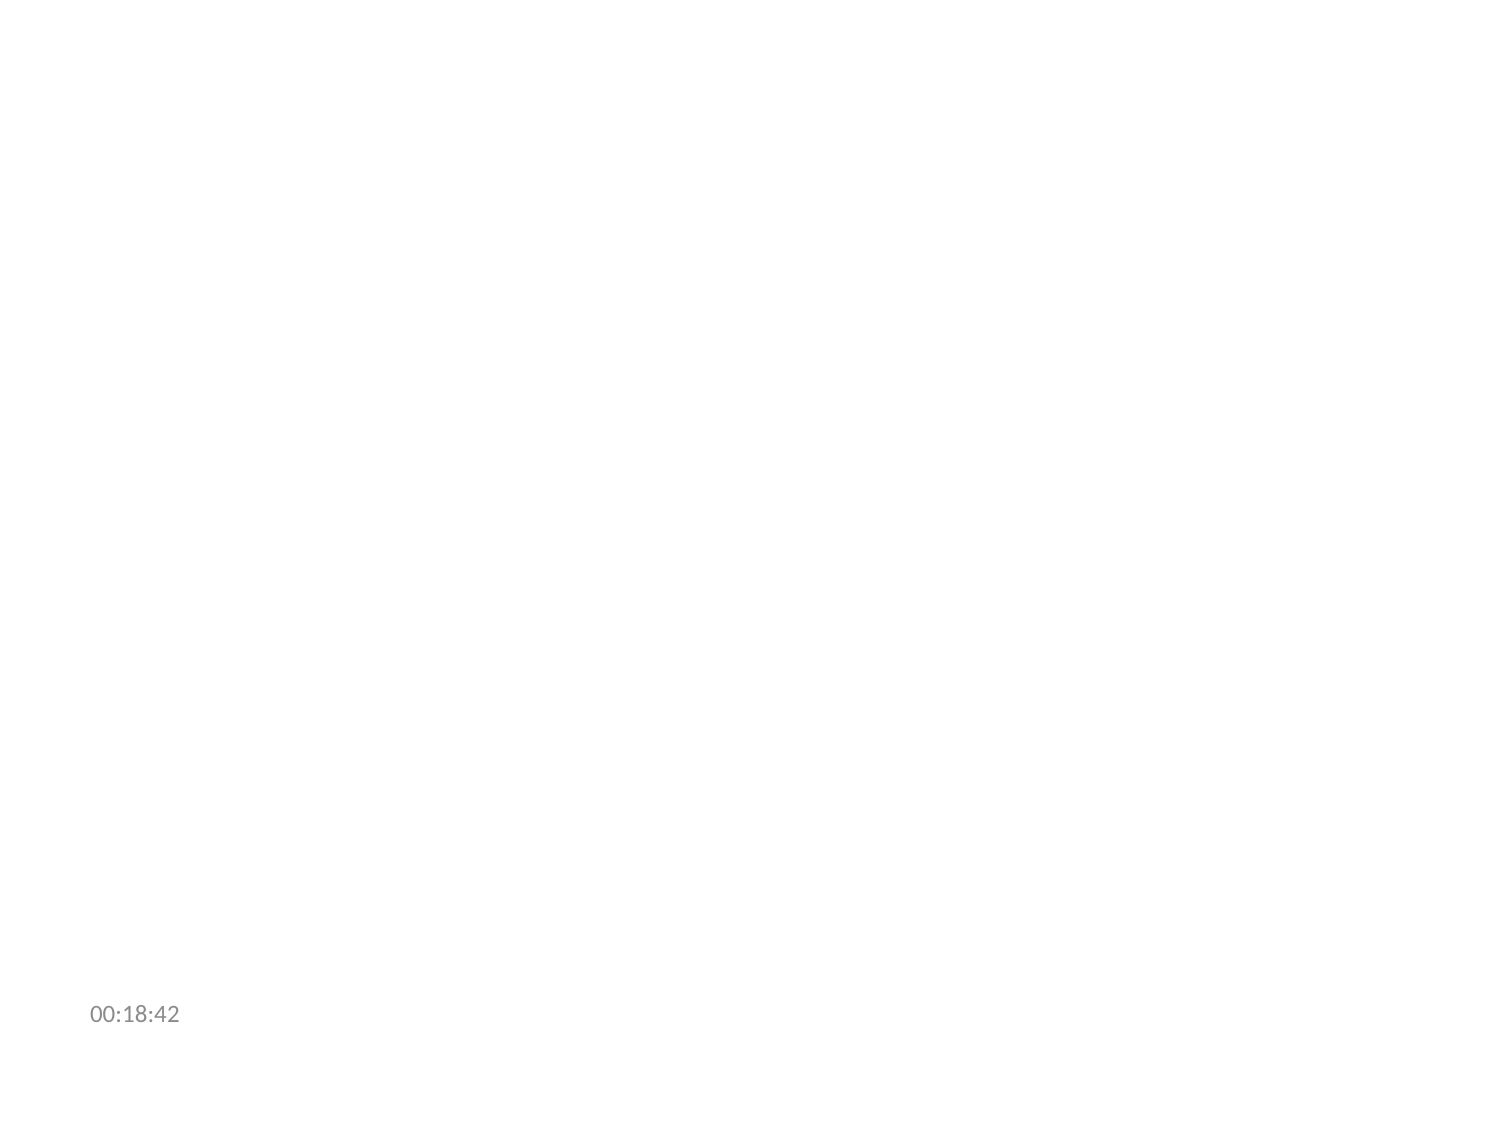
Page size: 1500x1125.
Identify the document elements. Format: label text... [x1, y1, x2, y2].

text_box 15:35:09 [75, 982, 425, 1043]
